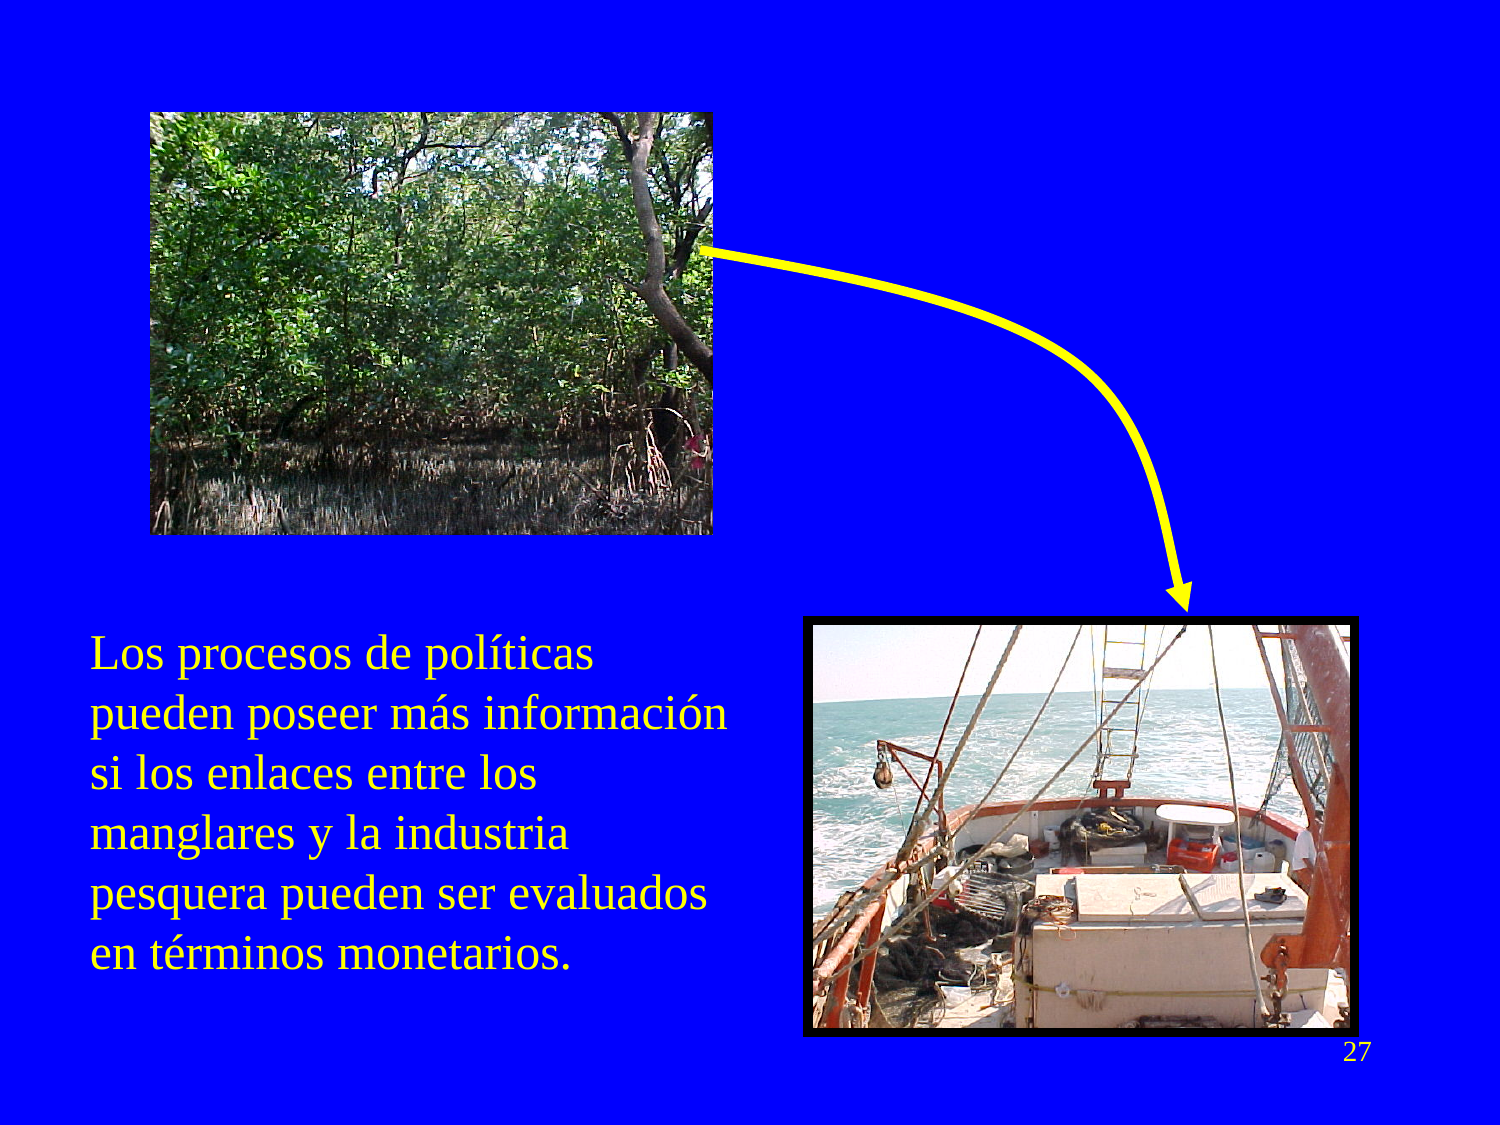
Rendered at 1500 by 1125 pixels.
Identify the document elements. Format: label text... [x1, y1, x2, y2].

slide_number 27 [1074, 1024, 1388, 1101]
picture [812, 624, 1351, 1029]
picture [149, 112, 713, 535]
text_box Los procesos de políticas pueden poseer más información si los enlaces entre los manglares y la industria pesquera pueden ser evaluados en términos monetarios. [74, 612, 750, 988]
text_box [716, 252, 1189, 613]
